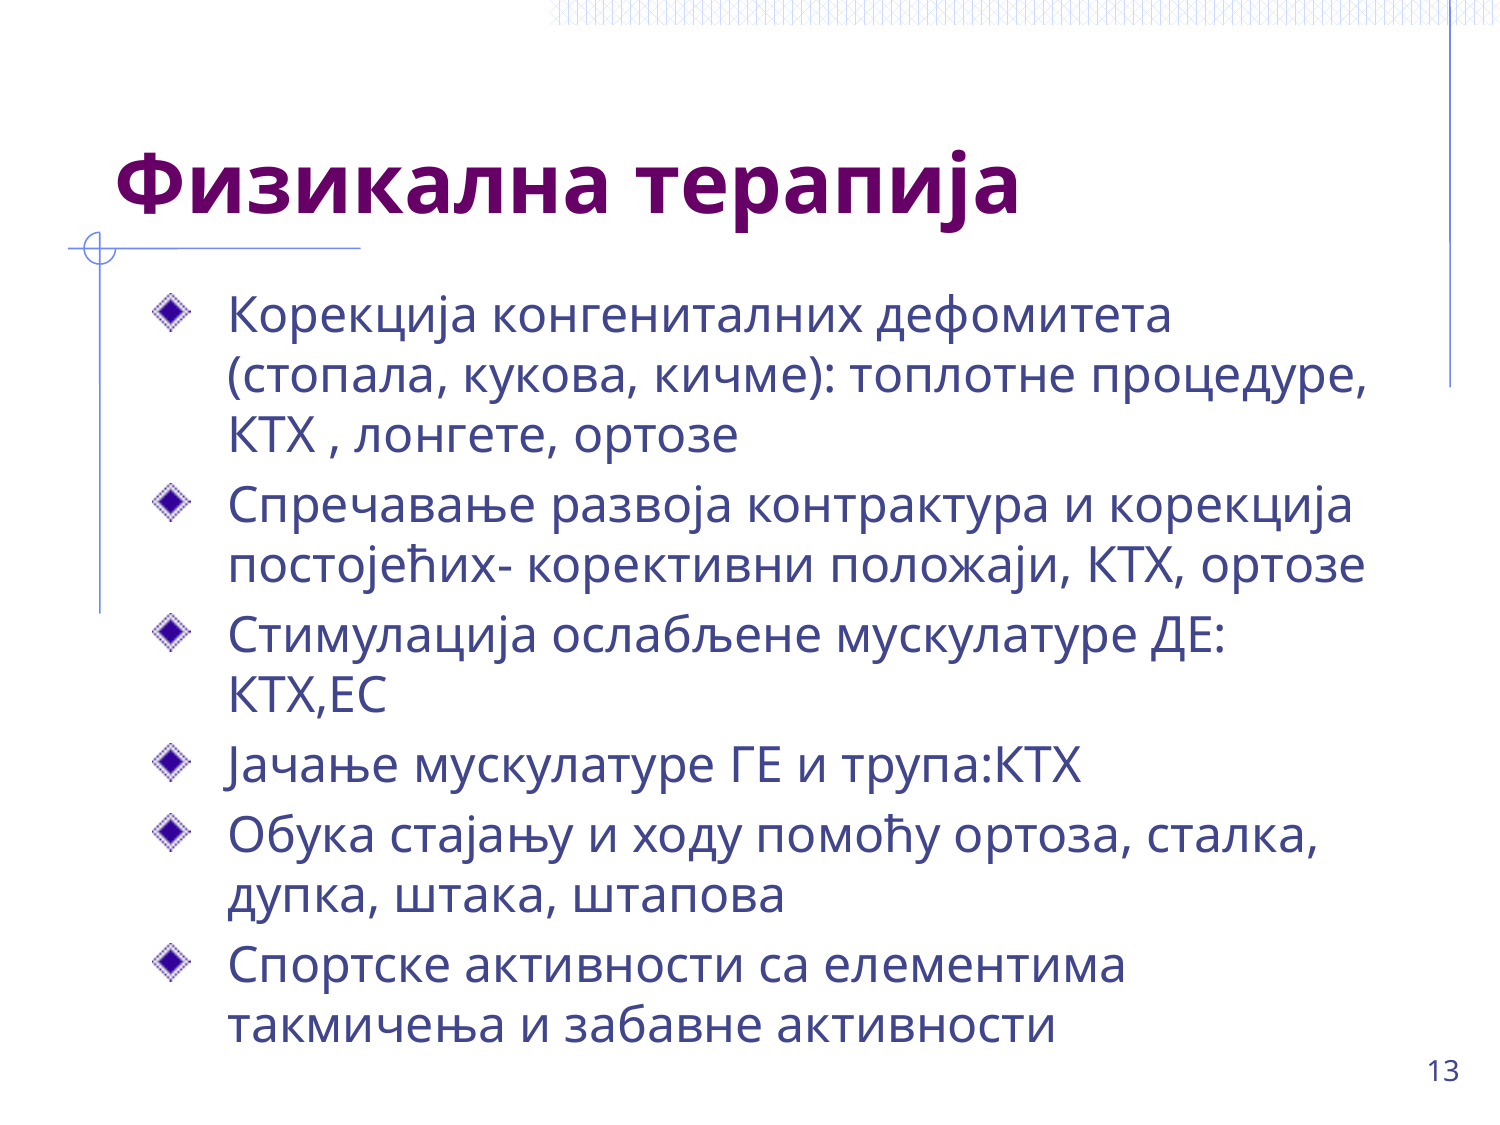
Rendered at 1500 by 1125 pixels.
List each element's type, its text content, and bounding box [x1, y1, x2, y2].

picture [152, 483, 191, 522]
list Корекција конгениталних дефомитета (стопала, кукова, кичме): топлотне процедуре, КТХ , лонгете, ортозе Спречавање развоја контрактура и корекција постојећих- корективни положаји, КТХ, ортозе Стимулација ослабљене мускулатуре ДЕ: КТХ,ЕС Јачање мускулатуре ГЕ и трупа:КТХ Обука стајању и ходу помоћу ортоза, сталка, дупка, штака, штапова Спортске активности са елементима такмичења и забавне активности [137, 274, 1413, 951]
picture [152, 613, 191, 652]
slide_number 13 [1162, 1025, 1475, 1100]
picture [152, 943, 191, 982]
picture [152, 813, 191, 852]
title Физикална терапија [99, 49, 1376, 238]
picture [152, 293, 191, 332]
picture [152, 743, 191, 782]
